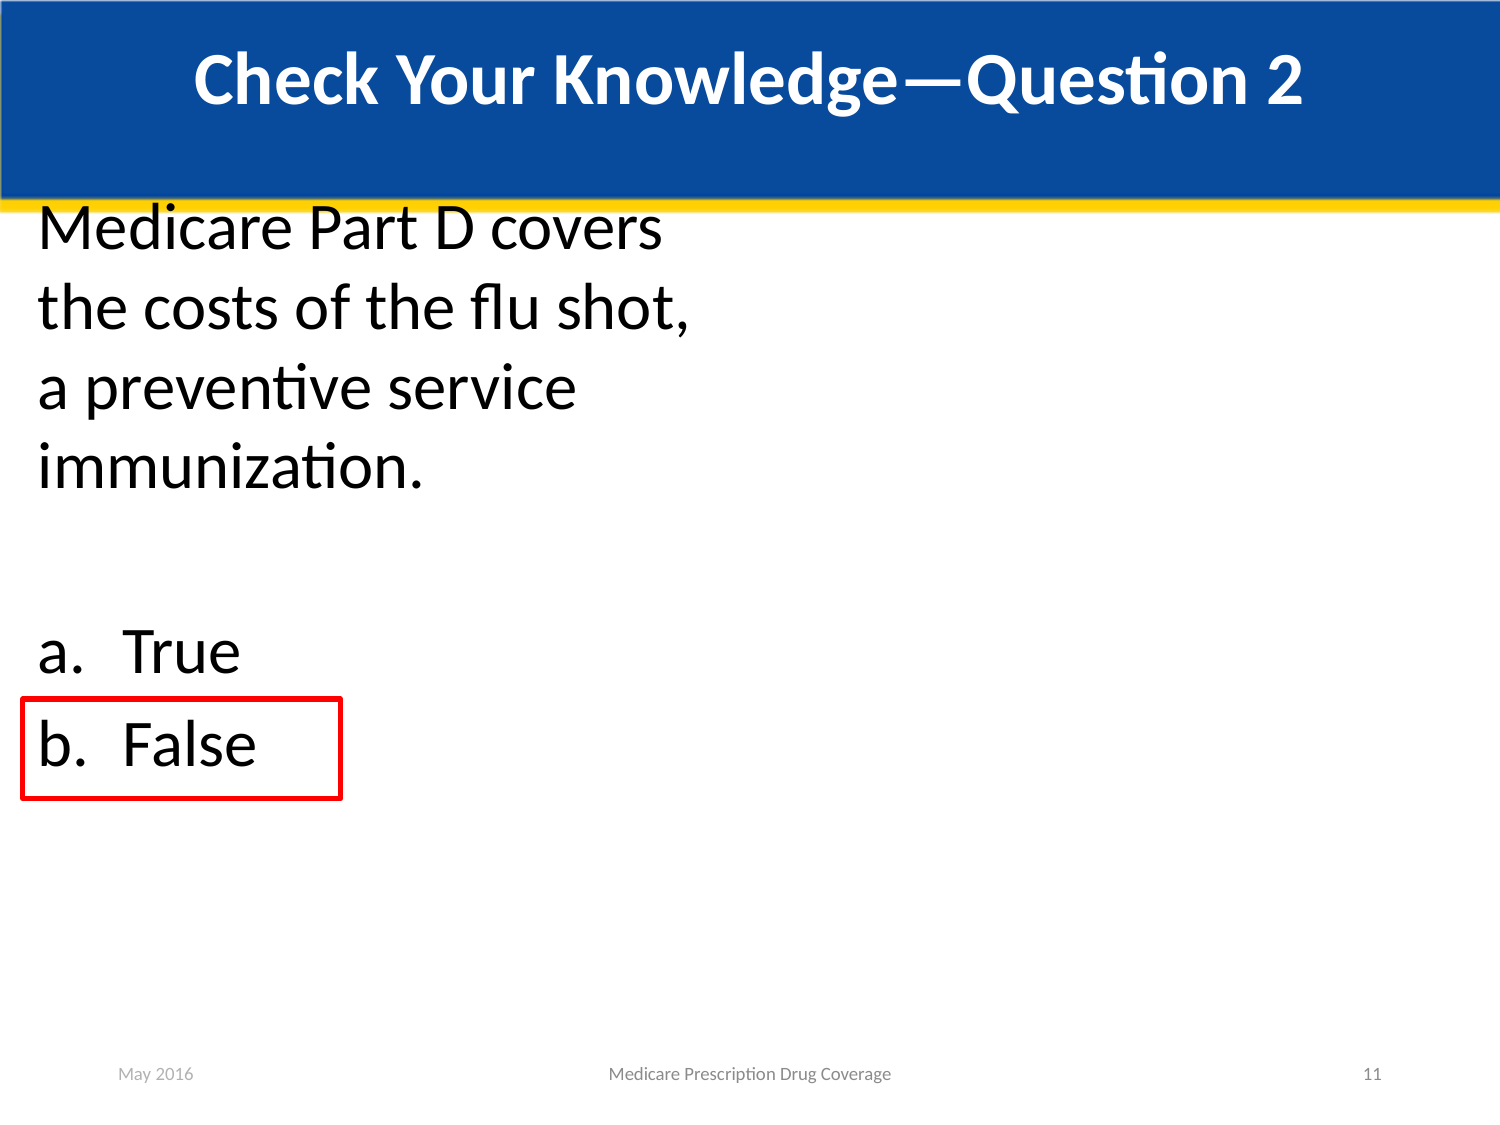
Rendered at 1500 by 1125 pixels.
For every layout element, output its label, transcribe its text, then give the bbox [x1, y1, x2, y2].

footer Medicare Prescription Drug Coverage [496, 1042, 1004, 1103]
picture [0, 160, 1500, 1125]
text_box [22, 699, 341, 799]
slide_number 11 [1059, 1042, 1397, 1103]
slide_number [103, 1042, 441, 1103]
list Medicare Part D covers the costs of the flu shot, a preventive service immunization. True False [22, 174, 748, 1014]
title Check Your Knowledge—Question 2 [0, 1, 1500, 160]
